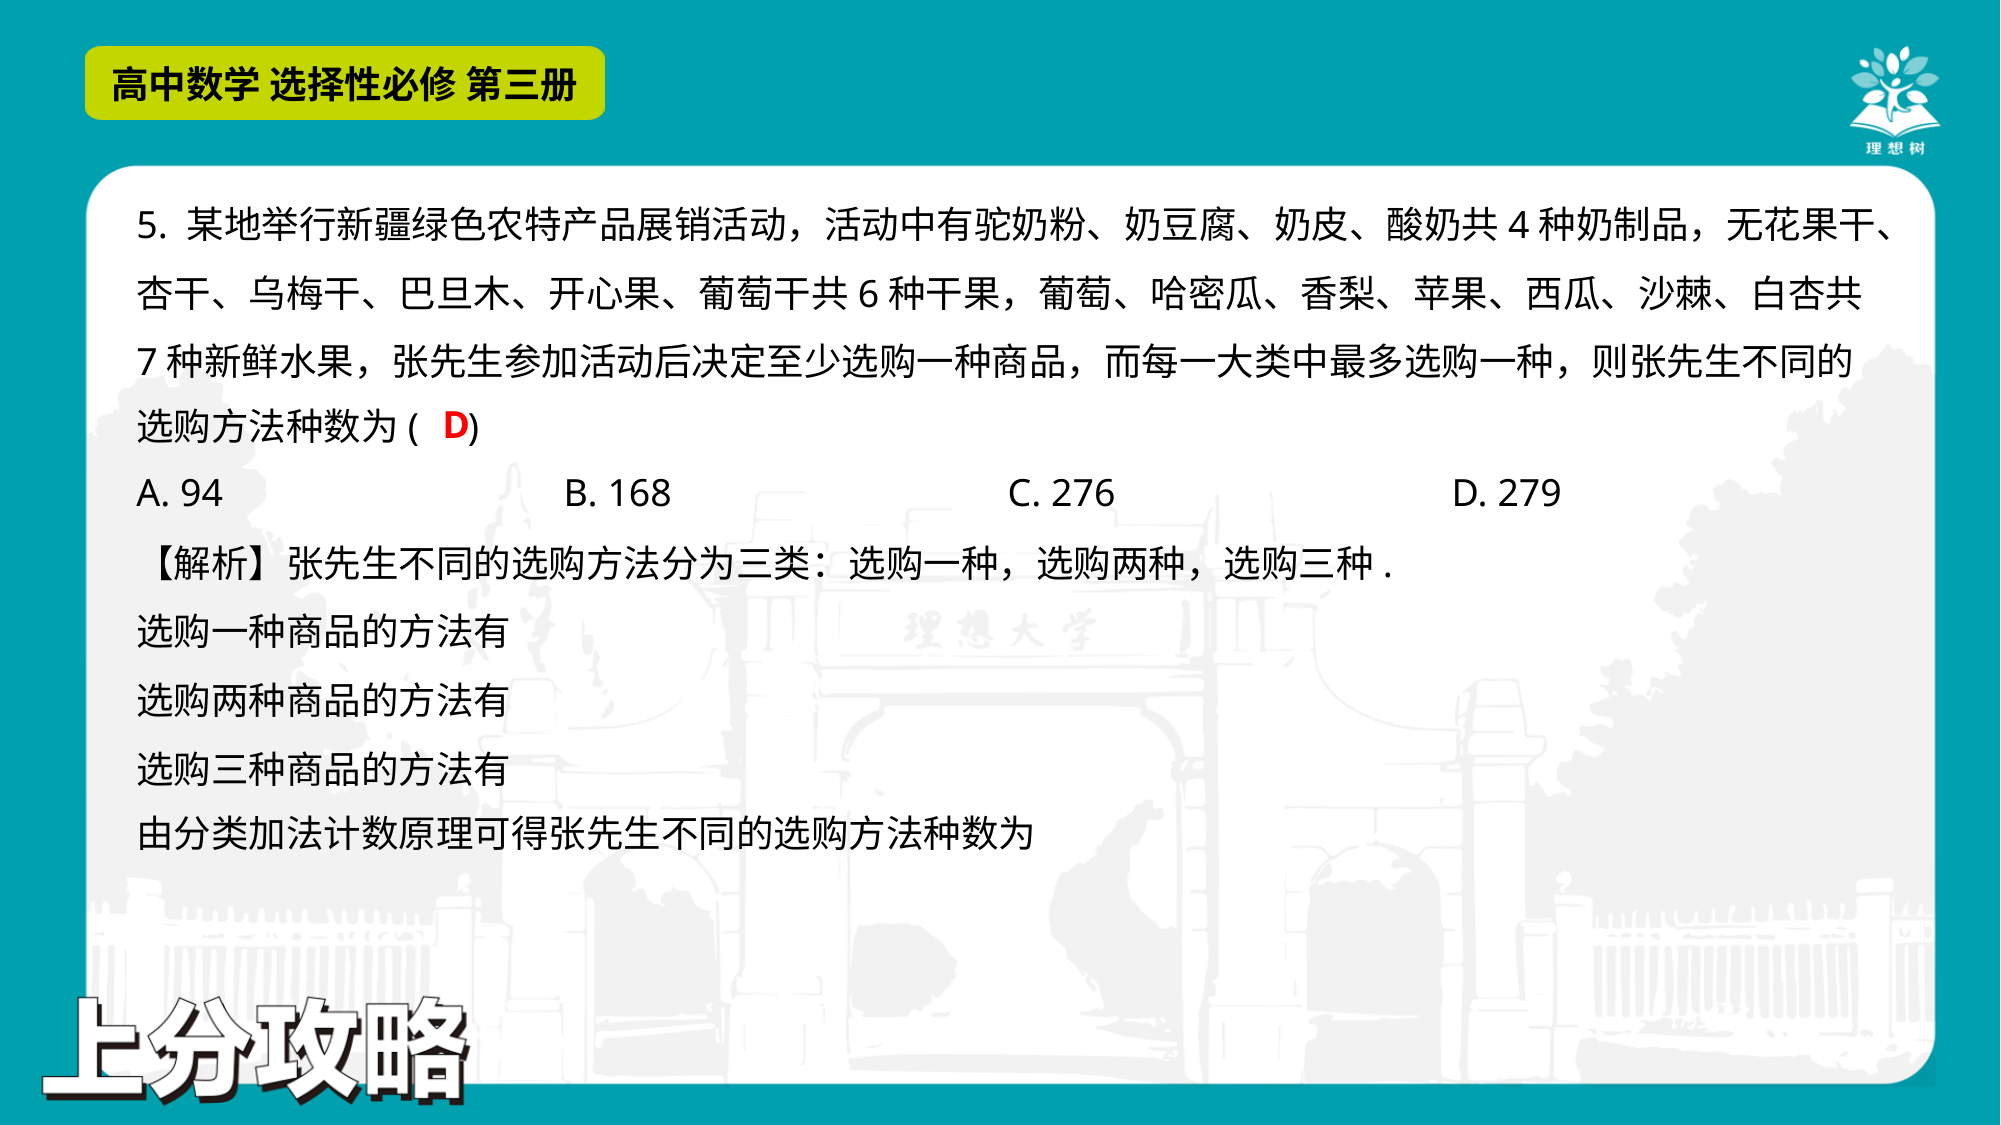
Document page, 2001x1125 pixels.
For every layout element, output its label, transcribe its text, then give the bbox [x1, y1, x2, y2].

picture [0, 0, 2000, 1125]
text_box A. 94 B. 168 C. 276 D. 279 [136, 446, 1865, 506]
text_box 5. 某地举行新疆绿色农特产品展销活动，活动中有驼奶粉、奶豆腐、奶皮、酸奶共4种奶制品，无花果干、 杏干、乌梅干、巴旦木、开心果、葡萄干共6种干果，葡萄、哈密瓜、香梨、苹果、西瓜、沙棘、白杏共 7种新鲜水果，张先生参加活动后决定至少选购一种商品，而每一大类中最多选购一种，则张先生不同的 选购方法种数为( ) [136, 177, 1865, 441]
text_box D [429, 381, 484, 440]
